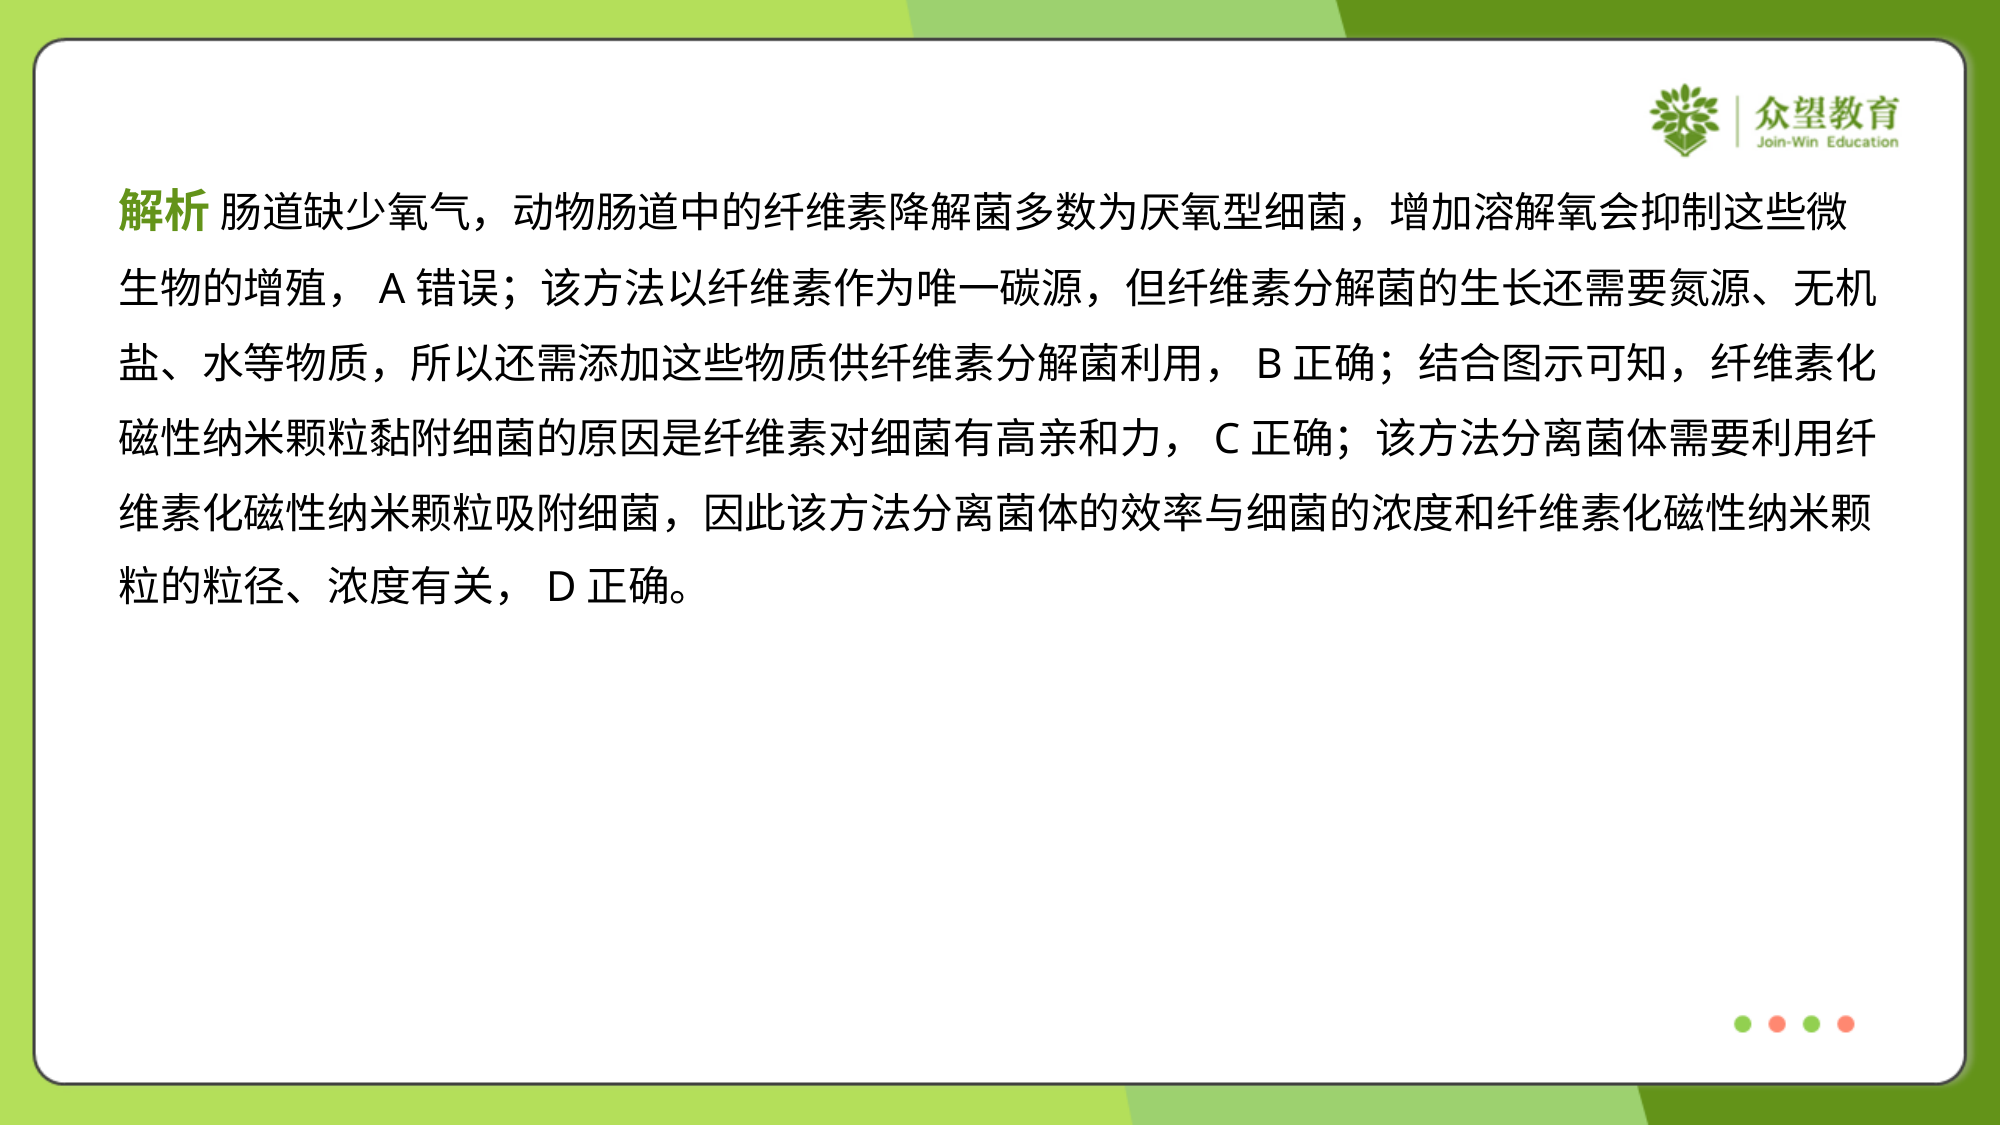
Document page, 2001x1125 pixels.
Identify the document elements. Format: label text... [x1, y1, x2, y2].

picture [0, 0, 2000, 1125]
text_box 解析 肠道缺少氧气，动物肠道中的纤维素降解菌多数为厌氧型细菌，增加溶解氧会抑制这些微 生物的增殖，A错误；该方法以纤维素作为唯一碳源，但纤维素分解菌的生长还需要氮源、无机 盐、水等物质，所以还需添加这些物质供纤维素分解菌利用，B正确；结合图示可知，纤维素化 磁性纳米颗粒黏附细菌的原因是纤维素对细菌有高亲和力，C正确；该方法分离菌体需要利用纤 维素化磁性纳米颗粒吸附细菌，因此该方法分离菌体的效率与细菌的浓度和纤维素化磁性纳米颗 粒的粒径、浓度有关，D正确。 [118, 159, 1883, 602]
